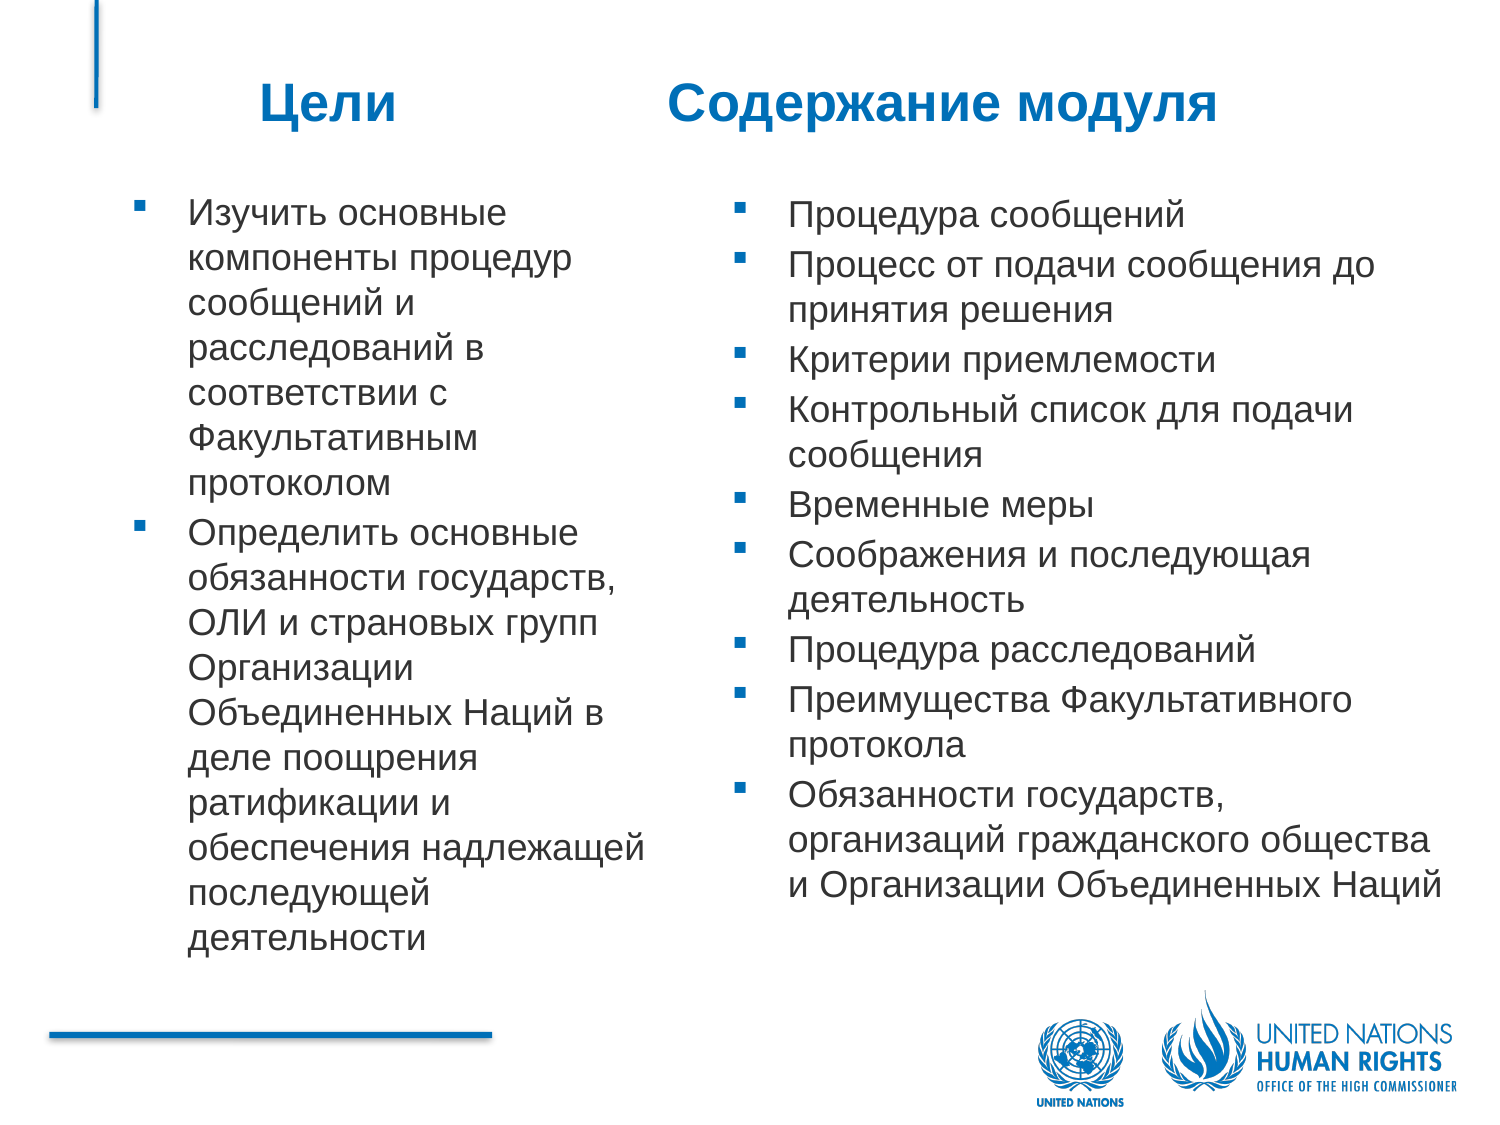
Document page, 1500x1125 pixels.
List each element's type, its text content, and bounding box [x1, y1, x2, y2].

text_box Процедура сообщений Процесс от подачи сообщения до принятия решения Критерии приемлемости Контрольный список для подачи сообщения Временные меры Соображения и последующая деятельность Процедура расследований Преимущества Факультативного протокола Обязанности государств, организаций гражданского общества и Организации Объединенных Наций [716, 182, 1461, 983]
text_box Изучить основные компоненты процедур сообщений и расследований в соответствии с Факультативным протоколом Определить основные обязанности государств, ОЛИ и страновых групп Организации Объединенных Наций в деле поощрения ратификации и обеспечения надлежащей последующей деятельности [116, 180, 675, 966]
text_box Содержание модуля [653, 60, 1235, 140]
text_box Цели [244, 60, 413, 140]
picture [1037, 990, 1457, 1107]
